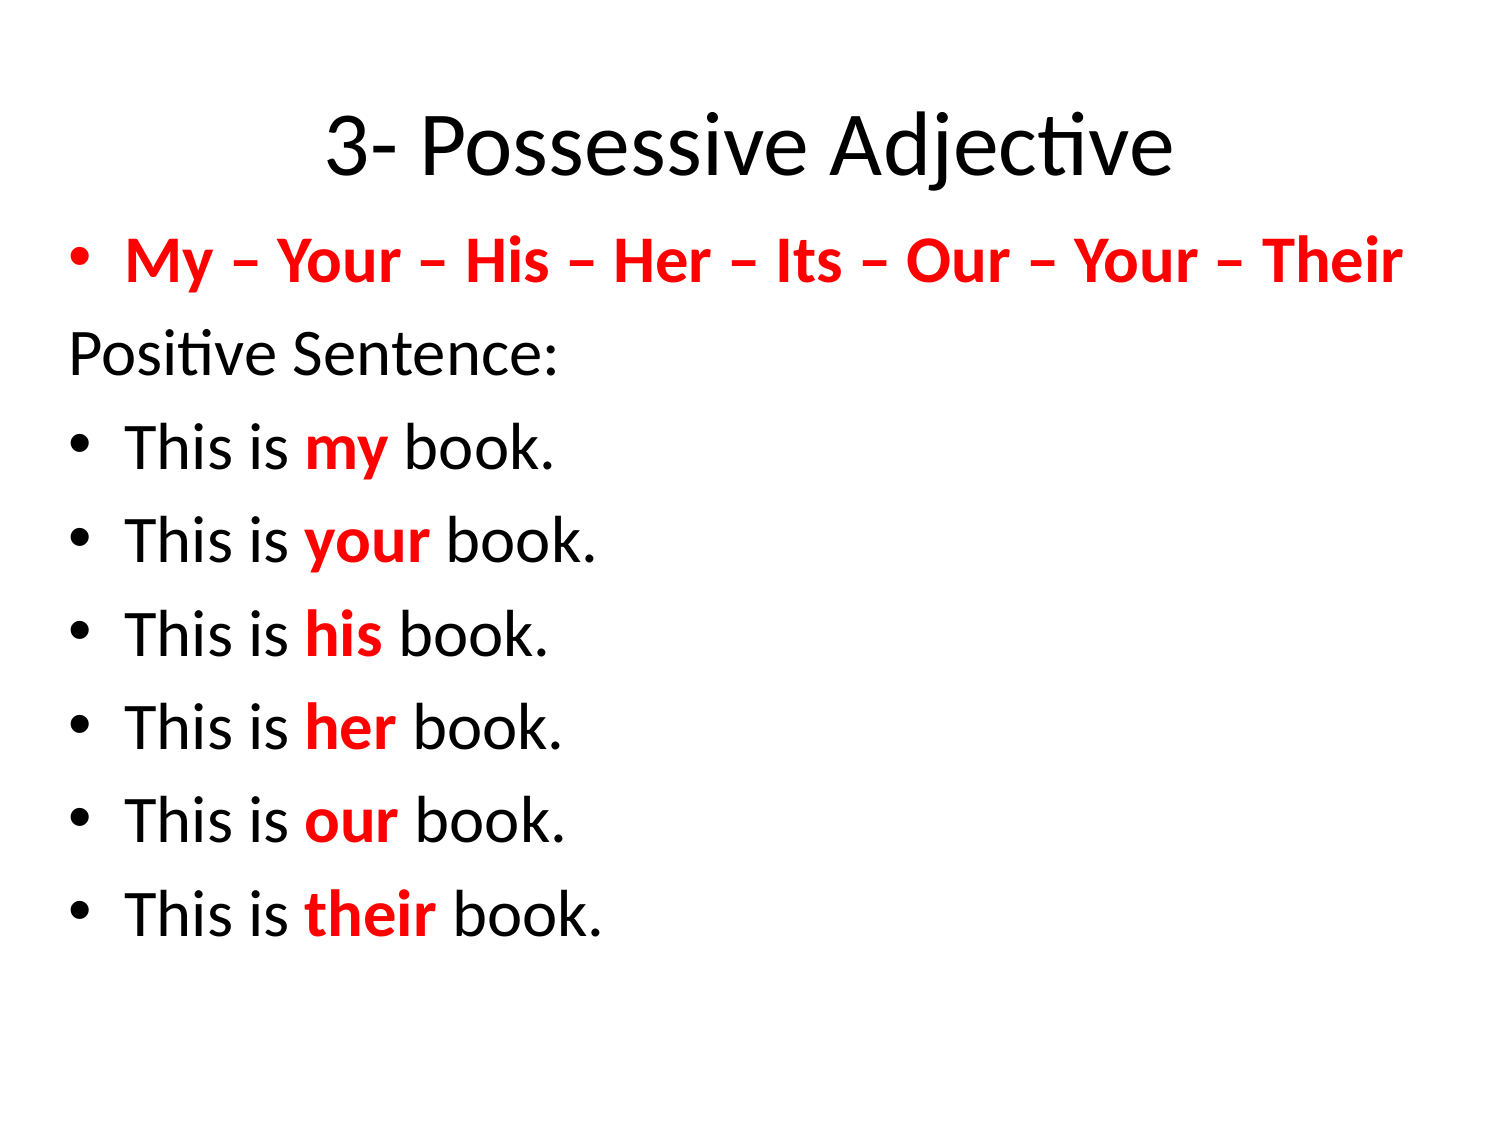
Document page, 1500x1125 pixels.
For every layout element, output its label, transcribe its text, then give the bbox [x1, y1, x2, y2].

title 3- Possessive Adjective [75, 45, 1425, 208]
list My – Your – His – Her – Its – Our – Your – Their Positive Sentence: This is my book. This is your book. This is his book. This is her book. This is our book. This is their book. [53, 208, 1459, 1083]
